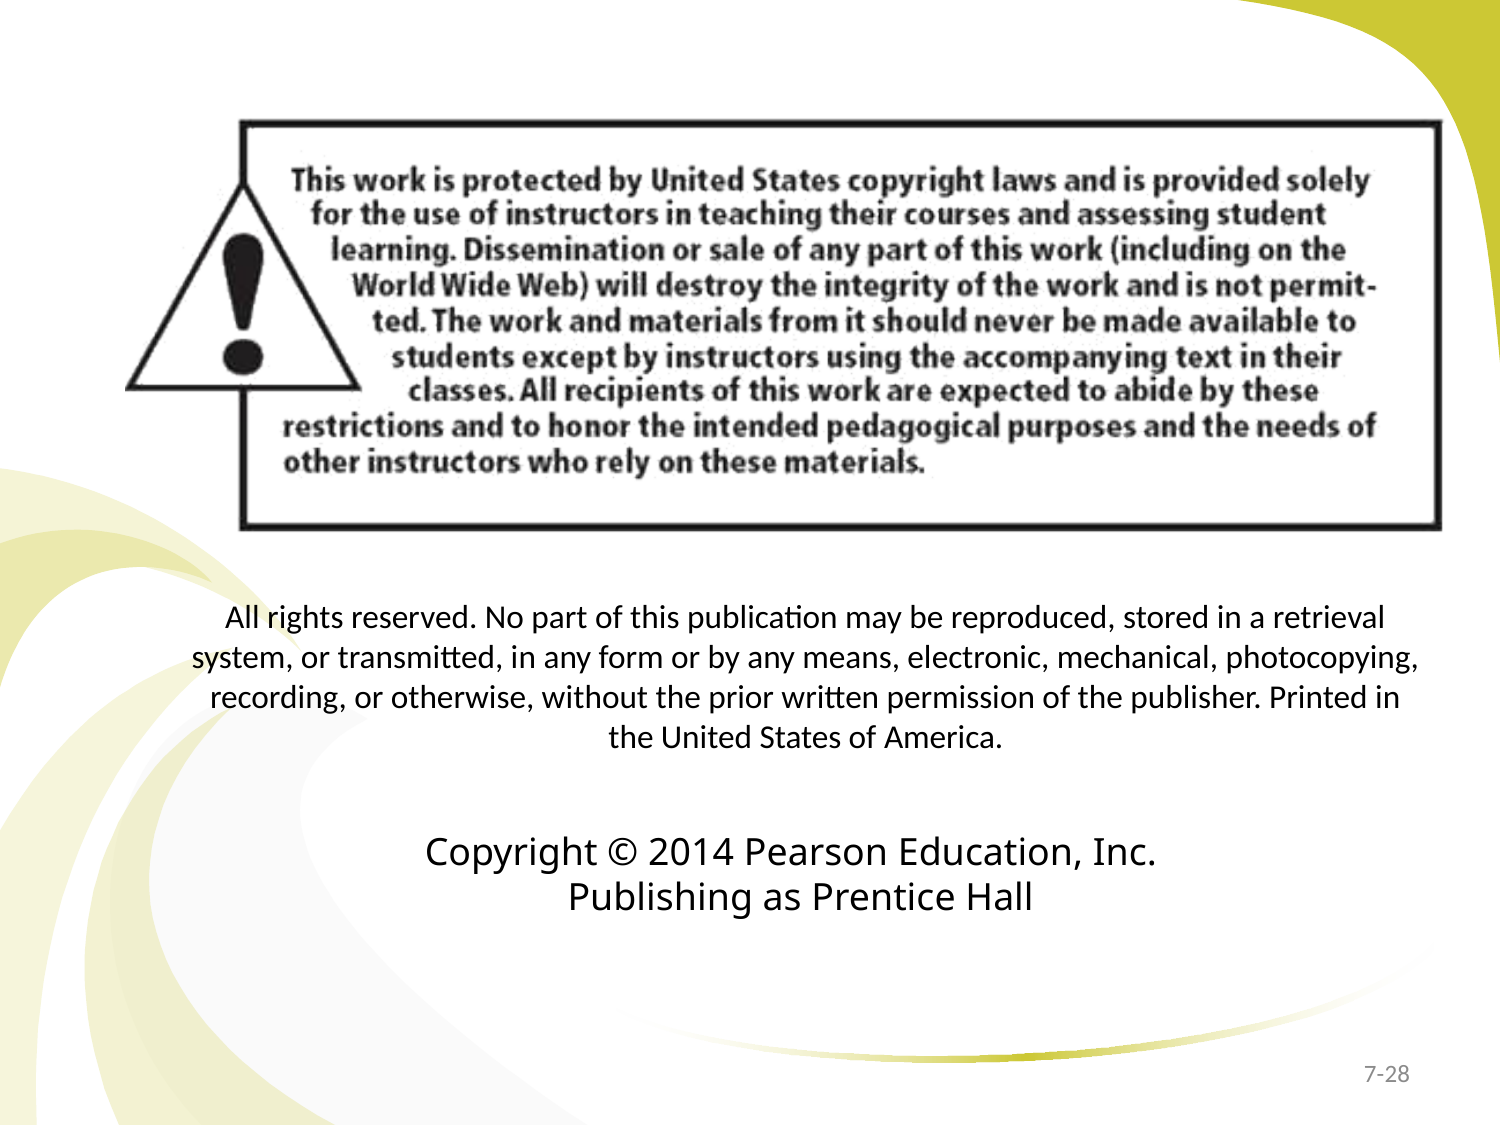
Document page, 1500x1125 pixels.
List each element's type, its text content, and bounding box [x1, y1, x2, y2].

text_box All rights reserved. No part of this publication may be reproduced, stored in a retrieval system, or transmitted, in any form or by any means, electronic, mechanical, photocopying, recording, or otherwise, without the prior written permission of the publisher. Printed in the United States of America. [174, 588, 1438, 763]
picture [124, 112, 1457, 548]
slide_number 7-28 [1074, 1042, 1425, 1103]
text_box Copyright © 2014 Pearson Education, Inc. Publishing as Prentice Hall [174, 821, 1427, 926]
